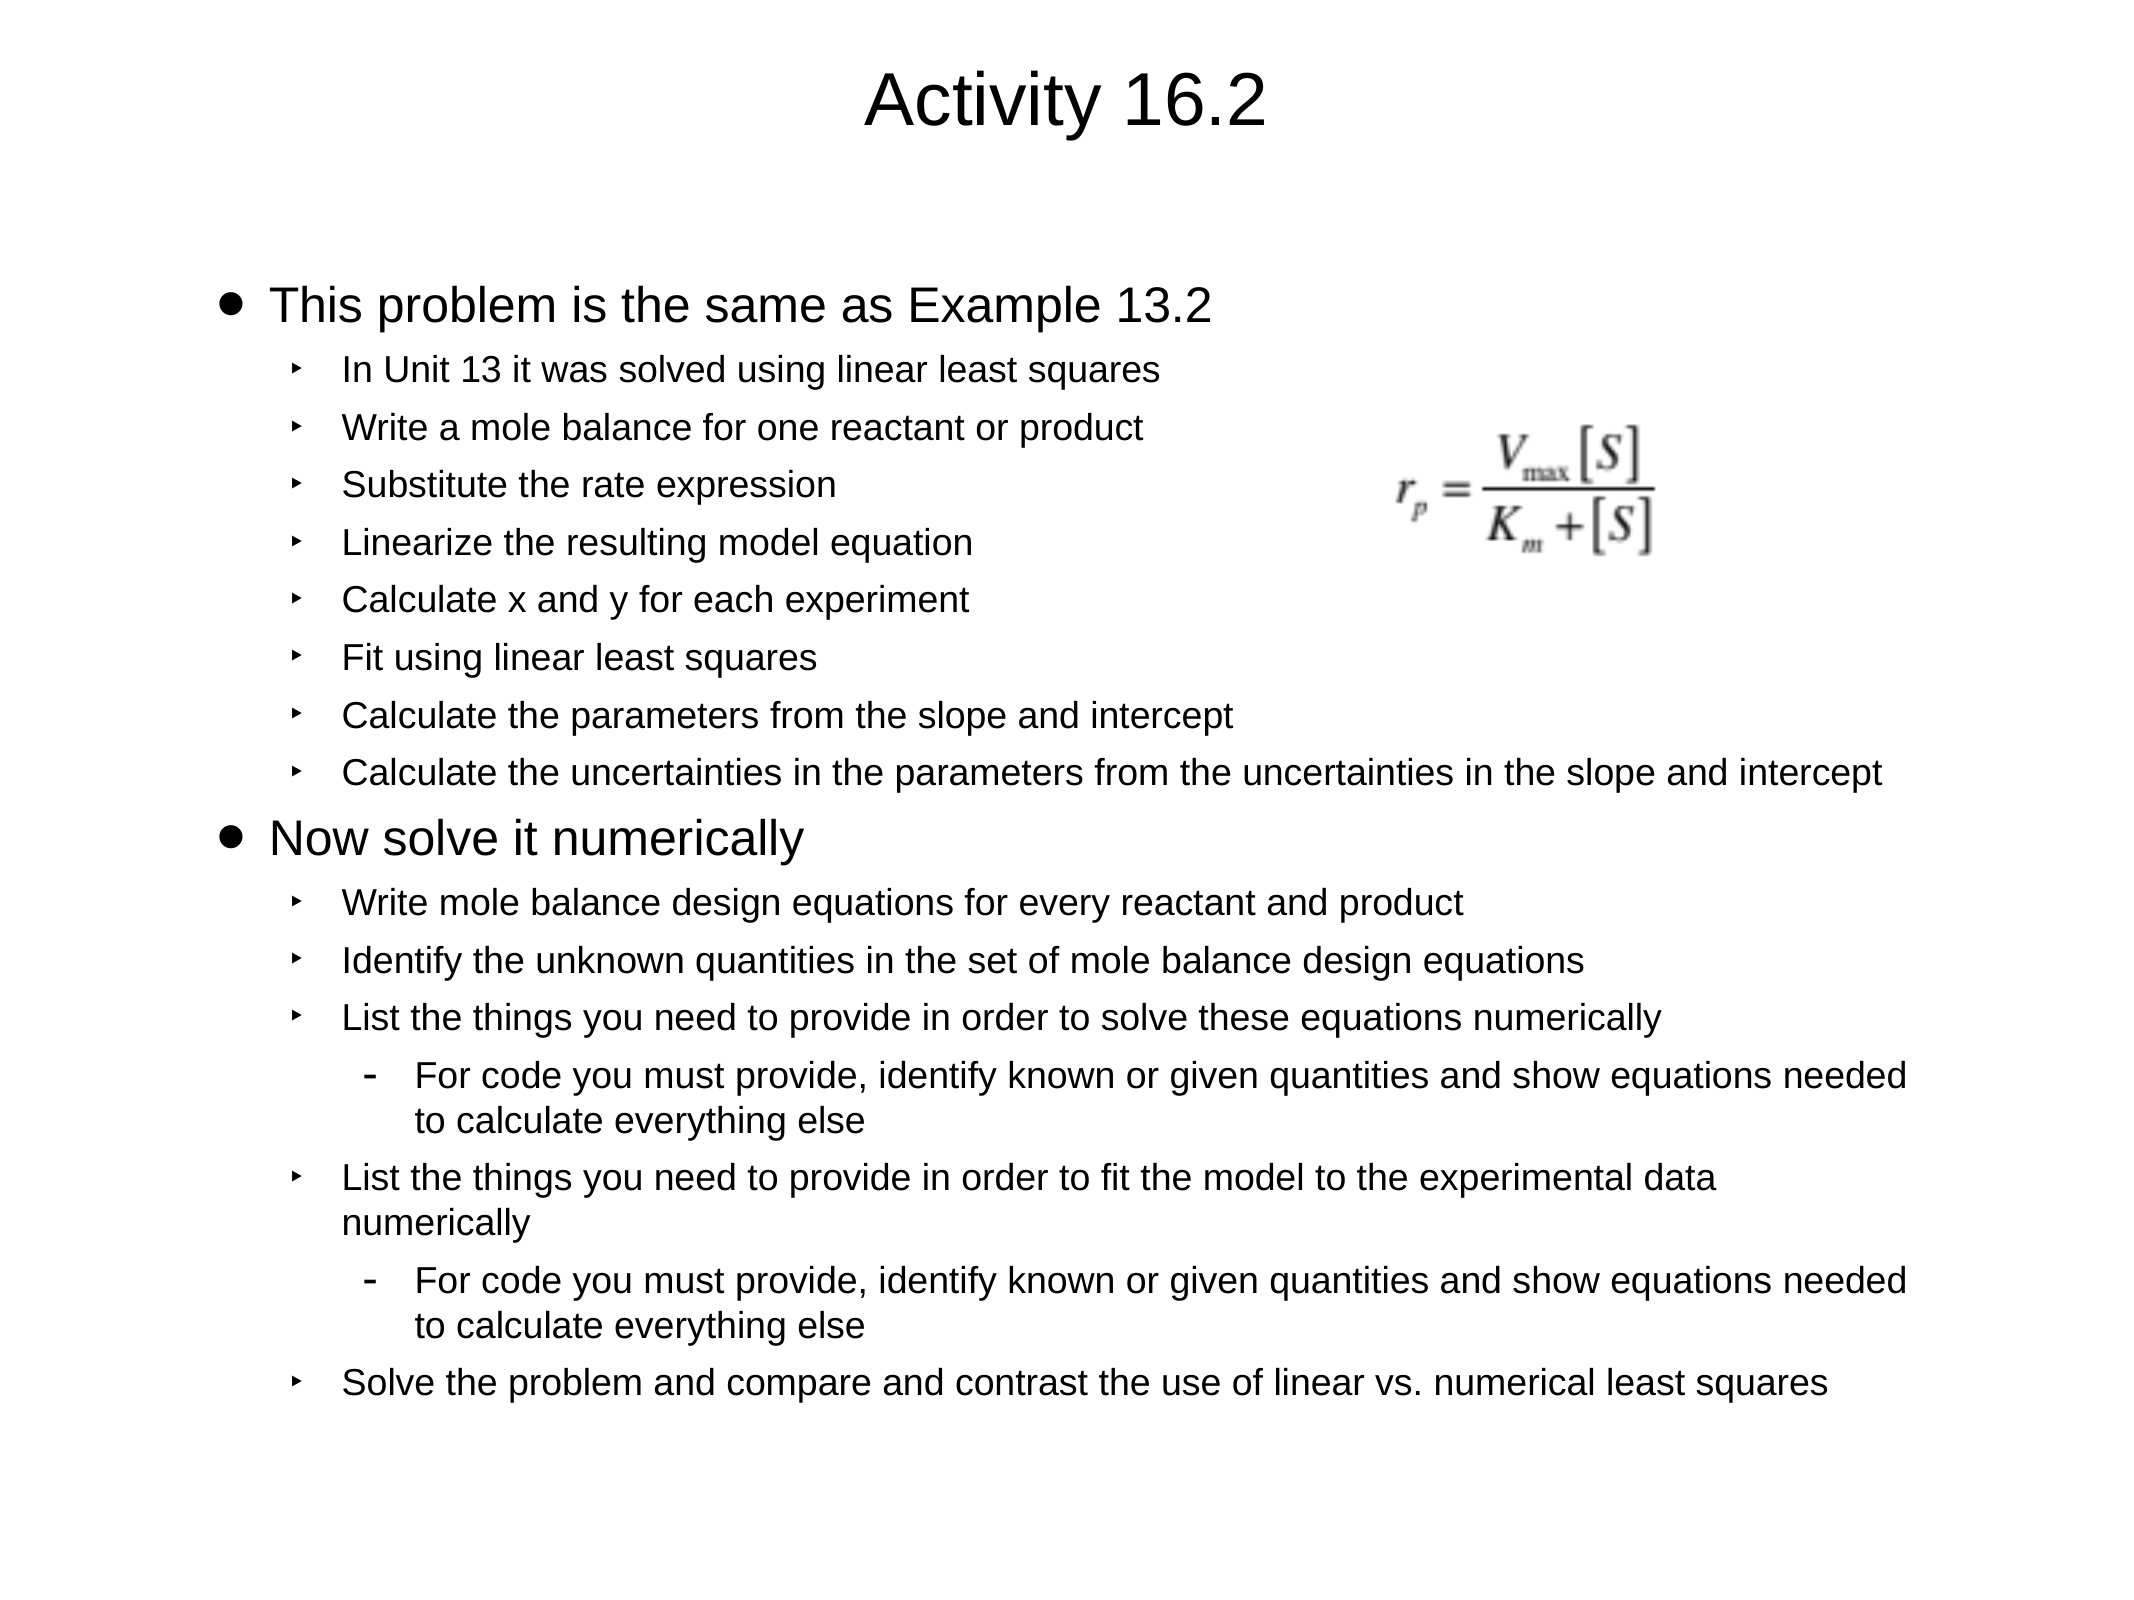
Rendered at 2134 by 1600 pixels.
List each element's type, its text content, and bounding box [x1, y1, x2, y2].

list This problem is the same as Example 13.2 In Unit 13 it was solved using linear least squares Write a mole balance for one reactant or product Substitute the rate expression Linearize the resulting model equation Calculate x and y for each experiment Fit using linear least squares Calculate the parameters from the slope and intercept Calculate the uncertainties in the parameters from the uncertainties in the slope and intercept Now solve it numerically Write mole balance design equations for every reactant and product Identify the unknown quantities in the set of mole balance design equations List the things you need to provide in order to solve these equations numerically For code you must provide, identify known or given quantities and show equations needed to calculate everything else List the things you need to provide in order to fit the model to the experimental data numerically For code you must provide, identify known or given quantities and show equations needed to calculate everything else Solve the problem and compare and contrast the use of linear vs. numerical least squares [208, 264, 1925, 1463]
title Activity 16.2 [208, 41, 1925, 250]
picture [1391, 420, 1659, 561]
